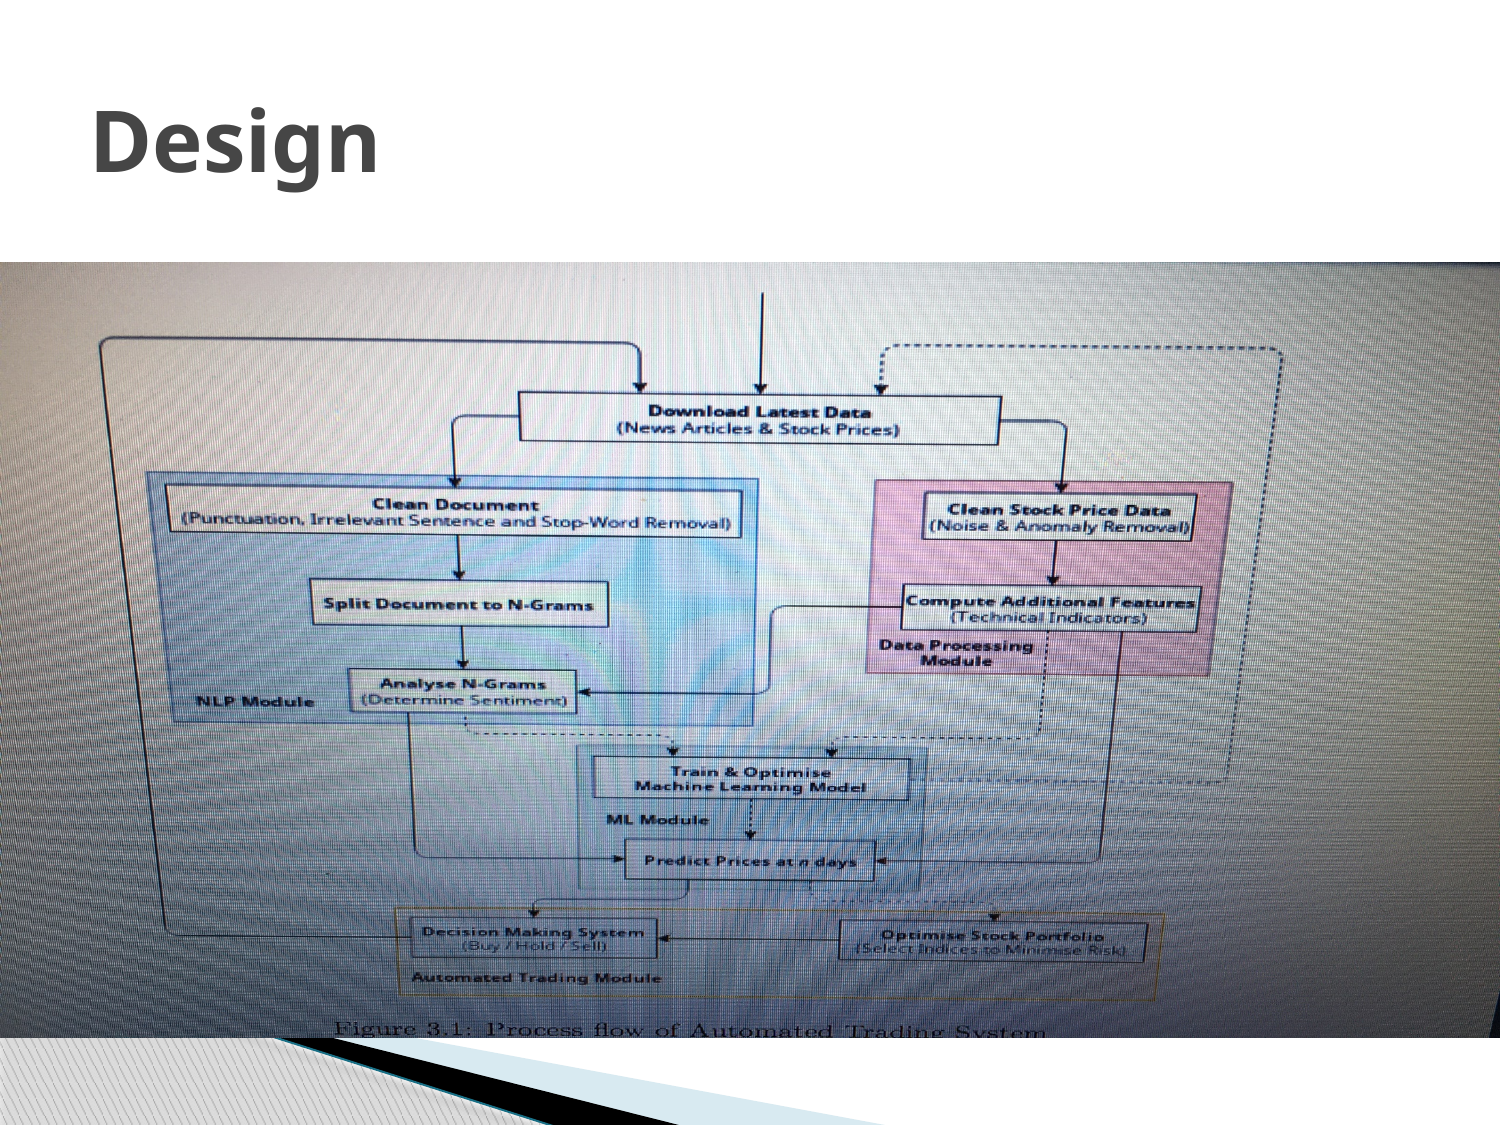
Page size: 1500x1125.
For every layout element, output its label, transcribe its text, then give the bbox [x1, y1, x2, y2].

title Design [75, 45, 1425, 233]
picture [0, 262, 1500, 1038]
